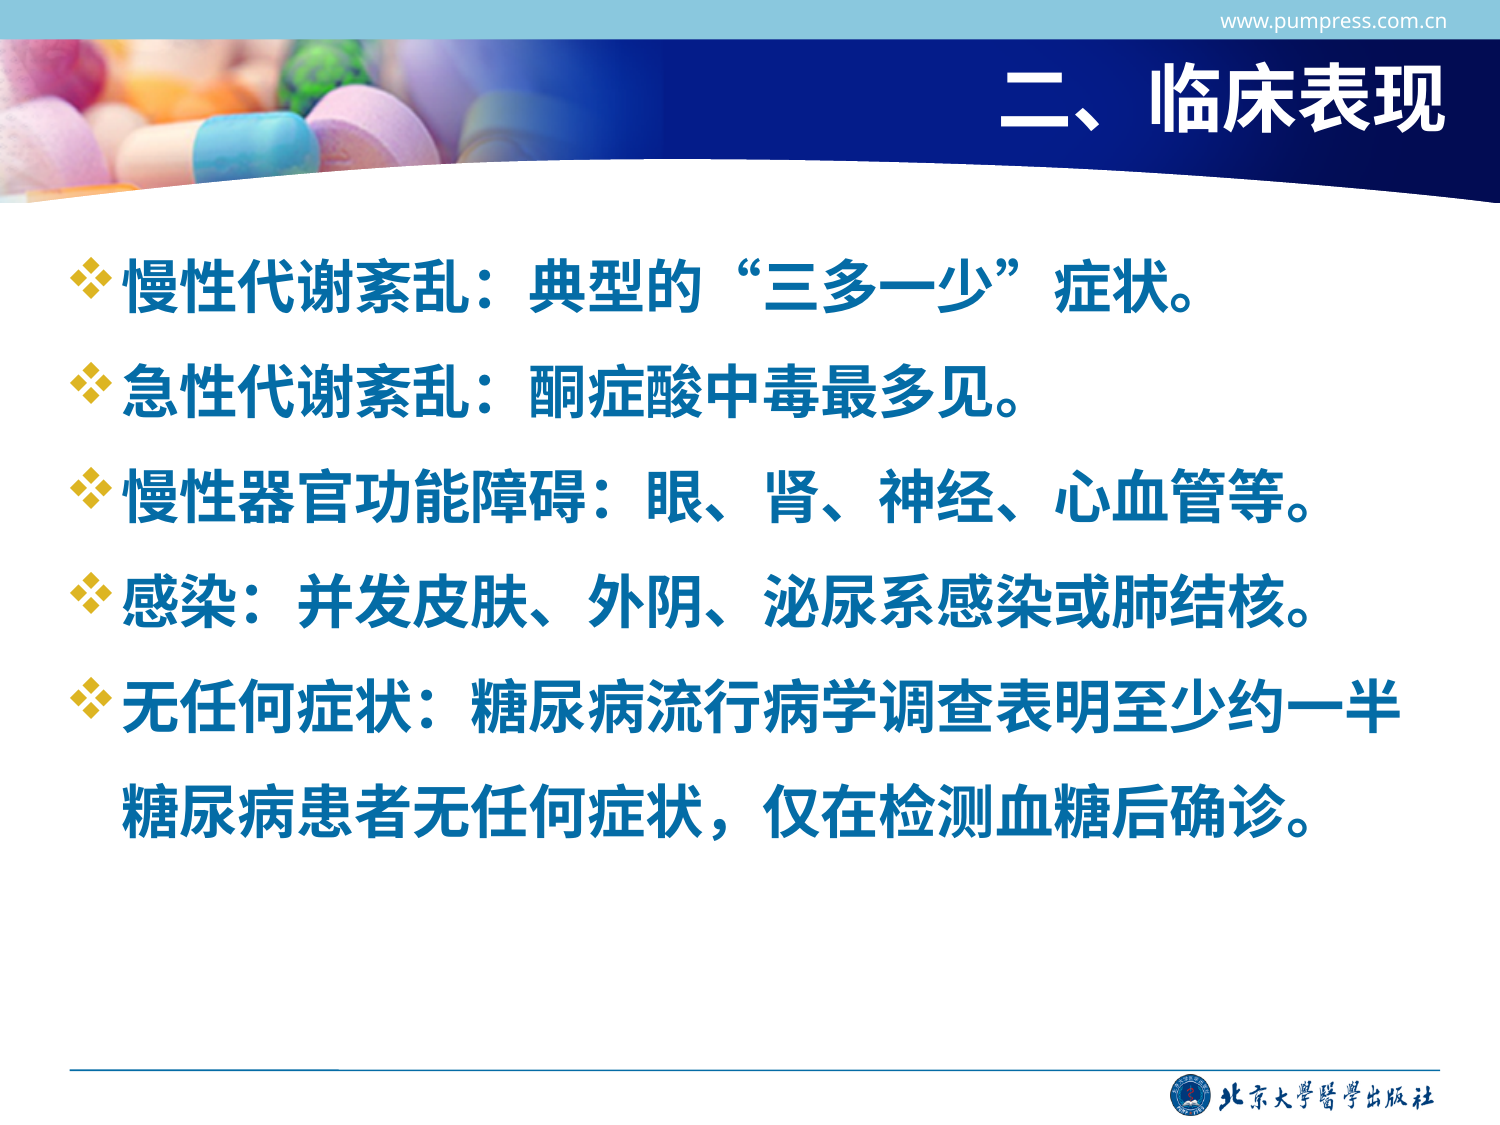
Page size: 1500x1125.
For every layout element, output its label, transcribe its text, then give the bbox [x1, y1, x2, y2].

slide_number www.pumpress.com.cn [1024, 0, 1463, 38]
picture [0, 40, 1500, 203]
picture [1170, 1074, 1436, 1118]
list 慢性代谢紊乱：典型的“三多一少”症状。 急性代谢紊乱：酮症酸中毒最多见。 慢性器官功能障碍：眼、肾、神经、心血管等。 感染：并发皮肤、外阴、泌尿系感染或肺结核。 无任何症状：糖尿病流行病学调查表明至少约一半糖尿病患者无任何症状，仅在检测血糖后确诊。 [49, 207, 1463, 1071]
title 二、临床表现 [137, 49, 1463, 143]
